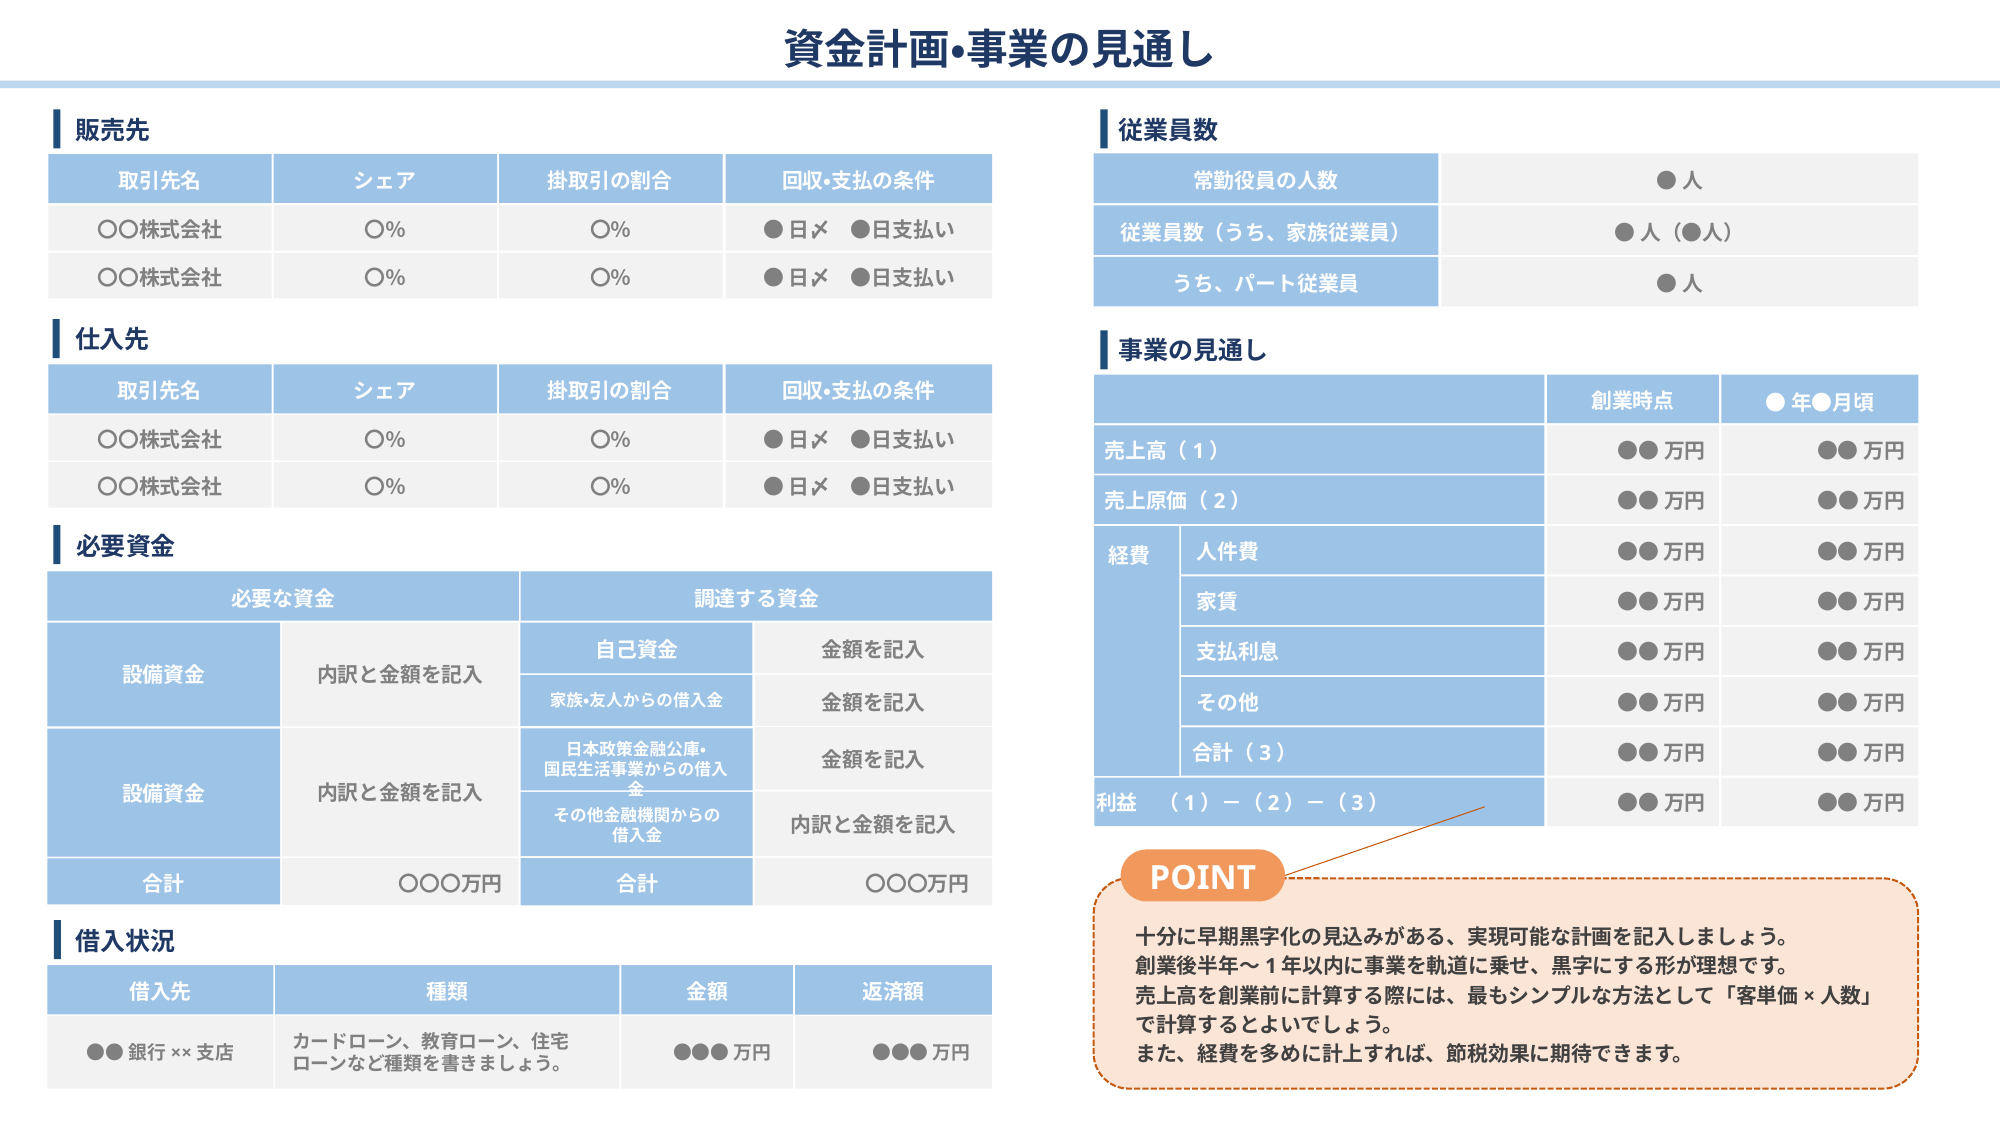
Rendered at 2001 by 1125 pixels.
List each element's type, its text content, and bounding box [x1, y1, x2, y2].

text_box ●日〆 ●日支払い [748, 209, 970, 250]
text_box [520, 570, 993, 622]
text_box 〇％ [575, 466, 647, 506]
text_box [725, 363, 993, 414]
text_box [1546, 676, 1720, 726]
text_box ●●万円 [1802, 782, 1921, 823]
text_box 〇％ [349, 209, 422, 250]
text_box [1093, 152, 1439, 204]
text_box ●●万円 [1802, 581, 1920, 621]
text_box 〇％ [575, 419, 647, 459]
text_box 内訳と金額を記入 [772, 804, 976, 845]
text_box 資金計画・事業の見通し [768, 15, 1232, 80]
text_box [1440, 256, 1919, 308]
text_box 創業時点 [1576, 380, 1690, 421]
text_box 経費 [1094, 535, 1166, 576]
text_box [1546, 474, 1720, 525]
text_box [273, 363, 498, 414]
text_box うち、パート従業員 [1157, 263, 1375, 304]
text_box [1285, 806, 1485, 876]
text_box 掛取引の割合 [532, 370, 688, 410]
text_box [1180, 726, 1545, 777]
text_box 取引先名 [102, 370, 216, 410]
text_box [47, 414, 273, 461]
text_box シェア [339, 160, 432, 200]
text_box [725, 252, 993, 299]
text_box [1720, 575, 1919, 626]
text_box 利益 （1）－（2）－（3） [1081, 782, 1404, 823]
text_box [1099, 329, 1109, 370]
text_box [47, 363, 273, 414]
text_box [1720, 626, 1919, 676]
text_box [1093, 525, 1180, 777]
text_box [1720, 777, 1919, 827]
text_box ●●万円 [1602, 631, 1720, 672]
text_box [1093, 777, 1545, 827]
text_box [1092, 877, 1920, 1090]
text_box 調達する資金 [679, 577, 834, 618]
text_box [1546, 726, 1720, 777]
text_box 掛取引の割合 [532, 160, 688, 200]
text_box [1440, 204, 1919, 256]
text_box [754, 674, 993, 727]
text_box [1720, 726, 1919, 777]
text_box [1720, 374, 1919, 424]
text_box ●●万円 [1602, 430, 1721, 470]
text_box [725, 414, 993, 461]
text_box 〇％ [575, 257, 647, 297]
text_box [754, 857, 993, 906]
text_box 合計 [601, 863, 673, 904]
text_box [1546, 626, 1720, 676]
text_box [498, 153, 724, 204]
text_box [1546, 424, 1720, 474]
text_box [47, 252, 273, 299]
text_box [1272, 851, 1287, 900]
text_box [46, 622, 281, 727]
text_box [53, 522, 205, 569]
text_box [1119, 851, 1134, 900]
text_box [498, 252, 724, 299]
text_box [1093, 204, 1439, 256]
text_box 〇％ [349, 257, 422, 297]
text_box [754, 791, 993, 857]
text_box [1720, 676, 1919, 726]
text_box 〇〇株式会社 [82, 257, 238, 297]
text_box ●年●月頃 [1750, 381, 1889, 422]
text_box 取引先名 [103, 160, 217, 201]
text_box ●●万円 [1602, 530, 1721, 571]
text_box 〇〇〇万円 [384, 863, 518, 904]
text_box [1180, 676, 1545, 726]
text_box [498, 363, 724, 414]
text_box 内訳と金額を記入 [302, 654, 499, 695]
text_box 内訳と金額を記入 [302, 771, 499, 812]
text_box [1093, 374, 1545, 424]
text_box [519, 727, 754, 791]
text_box ●●万円 [1802, 530, 1920, 571]
text_box ●日〆 ●日支払い [748, 466, 970, 506]
text_box [520, 791, 754, 857]
text_box [754, 727, 993, 791]
text_box 〇％ [349, 419, 422, 459]
text_box POINT [1134, 849, 1272, 904]
text_box ●●万円 [1802, 732, 1921, 772]
text_box 回収・支払の条件 [767, 370, 951, 410]
text_box 従業員数（うち、家族従業員） [1105, 212, 1427, 253]
text_box [1720, 424, 1919, 474]
text_box [725, 461, 993, 509]
text_box ●●万円 [1602, 732, 1720, 772]
text_box 設備資金 [107, 772, 221, 813]
text_box [1546, 777, 1720, 827]
text_box 必要な資金 [216, 577, 350, 618]
text_box ●●万円 [1602, 782, 1720, 823]
text_box 〇％ [575, 209, 647, 250]
text_box 〇〇株式会社 [82, 466, 238, 506]
text_box [498, 461, 724, 509]
text_box ●●万円 [1802, 681, 1921, 722]
text_box [0, 80, 2000, 89]
text_box [281, 857, 520, 906]
text_box [47, 204, 273, 252]
text_box 人件費 [1181, 530, 1274, 571]
text_box [46, 727, 281, 858]
text_box [1093, 474, 1545, 525]
text_box 金額を記入 [800, 628, 948, 669]
text_box [273, 252, 498, 299]
text_box [1546, 575, 1720, 626]
text_box [273, 153, 498, 204]
text_box シェア [338, 370, 431, 410]
text_box [1180, 575, 1545, 626]
text_box 合計（3） [1177, 732, 1312, 772]
text_box 回収・支払の条件 [767, 160, 951, 201]
text_box [1440, 152, 1919, 204]
text_box [1093, 424, 1545, 474]
text_box 支払利息 [1182, 631, 1295, 672]
text_box ●人 [1641, 160, 1718, 201]
text_box [47, 153, 273, 204]
text_box ●●万円 [1802, 430, 1921, 470]
text_box [1720, 474, 1919, 525]
text_box [1093, 256, 1439, 307]
text_box [1720, 525, 1919, 575]
text_box ●人 [1641, 263, 1718, 304]
text_box 家賃 [1181, 581, 1254, 621]
text_box [1180, 626, 1545, 676]
text_box 日本政策金融公庫・ 国民生活事業からの借入金 [520, 731, 752, 807]
text_box [725, 204, 993, 252]
text_box [1546, 374, 1720, 424]
text_box ●●万円 [1802, 480, 1921, 520]
text_box 〇〇株式会社 [82, 209, 238, 250]
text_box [53, 107, 172, 153]
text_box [47, 917, 992, 1089]
text_box 金額を記入 [802, 682, 945, 722]
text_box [52, 316, 175, 362]
text_box 〇％ [349, 466, 422, 506]
text_box [498, 414, 724, 461]
text_box [273, 414, 498, 461]
text_box ●日〆 ●日支払い [748, 419, 970, 459]
text_box [725, 153, 993, 204]
text_box ●●万円 [1602, 681, 1720, 722]
text_box ●日〆 ●日支払い [748, 257, 970, 297]
text_box [281, 622, 519, 727]
text_box [754, 622, 993, 674]
text_box [1099, 108, 1109, 149]
text_box 〇〇〇万円 [850, 863, 993, 904]
text_box [46, 858, 281, 906]
text_box [519, 622, 754, 674]
text_box 設備資金 [107, 654, 221, 695]
text_box 売上高（1） [1089, 430, 1245, 470]
text_box ●●万円 [1602, 480, 1721, 520]
text_box [519, 674, 754, 727]
text_box 合計 [128, 863, 200, 904]
text_box 従業員数 [1103, 107, 1242, 152]
text_box 自己資金 [580, 628, 694, 669]
text_box [1180, 525, 1545, 575]
text_box 金額を記入 [802, 739, 946, 780]
text_box [273, 204, 498, 252]
text_box [281, 727, 519, 857]
text_box ●人（●人） [1599, 212, 1759, 253]
text_box [498, 204, 724, 252]
text_box [273, 461, 498, 509]
text_box 常勤役員の人数 [1178, 160, 1354, 201]
text_box 事業の見通し [1103, 326, 1287, 372]
text_box [520, 857, 754, 906]
text_box 売上原価（2） [1089, 480, 1266, 520]
text_box 〇〇株式会社 [82, 419, 238, 459]
text_box その他金融機関からの 借入金 [533, 807, 741, 852]
text_box [46, 570, 520, 622]
text_box ●●万円 [1802, 631, 1921, 672]
text_box [47, 461, 273, 509]
text_box 家族・友人からの借入金 [524, 682, 749, 718]
text_box ●●万円 [1602, 581, 1720, 621]
text_box その他 [1181, 681, 1274, 722]
text_box 十分に早期黒字化の見込みがある、実現可能な計画を記入しましょう。 創業後半年～1年以内に事業を軌道に乗せ、黒字にする形が理想です。 売上高を創業前に計算する際には、最もシンプルな方法として「客単価×人数」で計算するとよいでしょう。 また、経費を多めに計上すれば、節税効果に期待できます。 [1120, 912, 1904, 1073]
text_box [1546, 525, 1720, 575]
